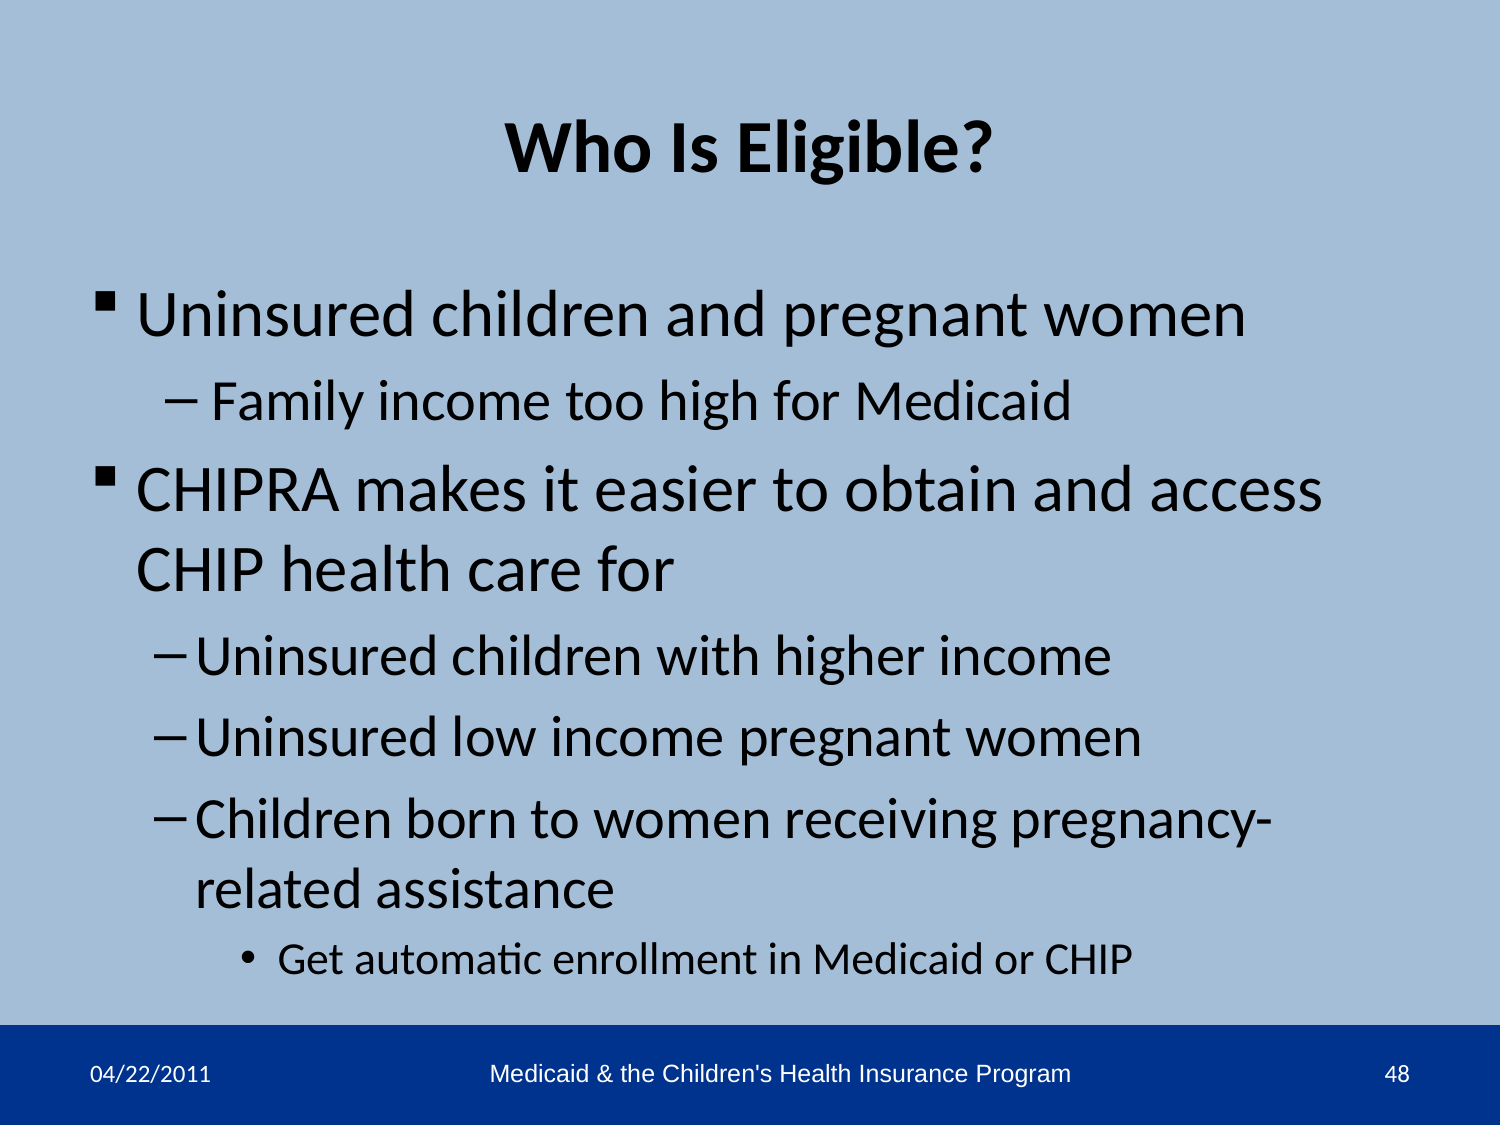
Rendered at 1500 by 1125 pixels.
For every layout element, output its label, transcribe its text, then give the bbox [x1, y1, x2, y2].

footer Medicaid & the Children's Health Insurance Program [287, 1042, 1275, 1103]
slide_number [75, 1042, 287, 1103]
slide_number 48 [1275, 1042, 1425, 1103]
title Who Is Eligible? [74, 44, 1426, 233]
list Uninsured children and pregnant women Family income too high for Medicaid CHIPRA makes it easier to obtain and access CHIP health care for Uninsured children with higher income Uninsured low income pregnant women Children born to women receiving pregnancy-related assistance Get automatic enrollment in Medicaid or CHIP [74, 262, 1426, 1006]
